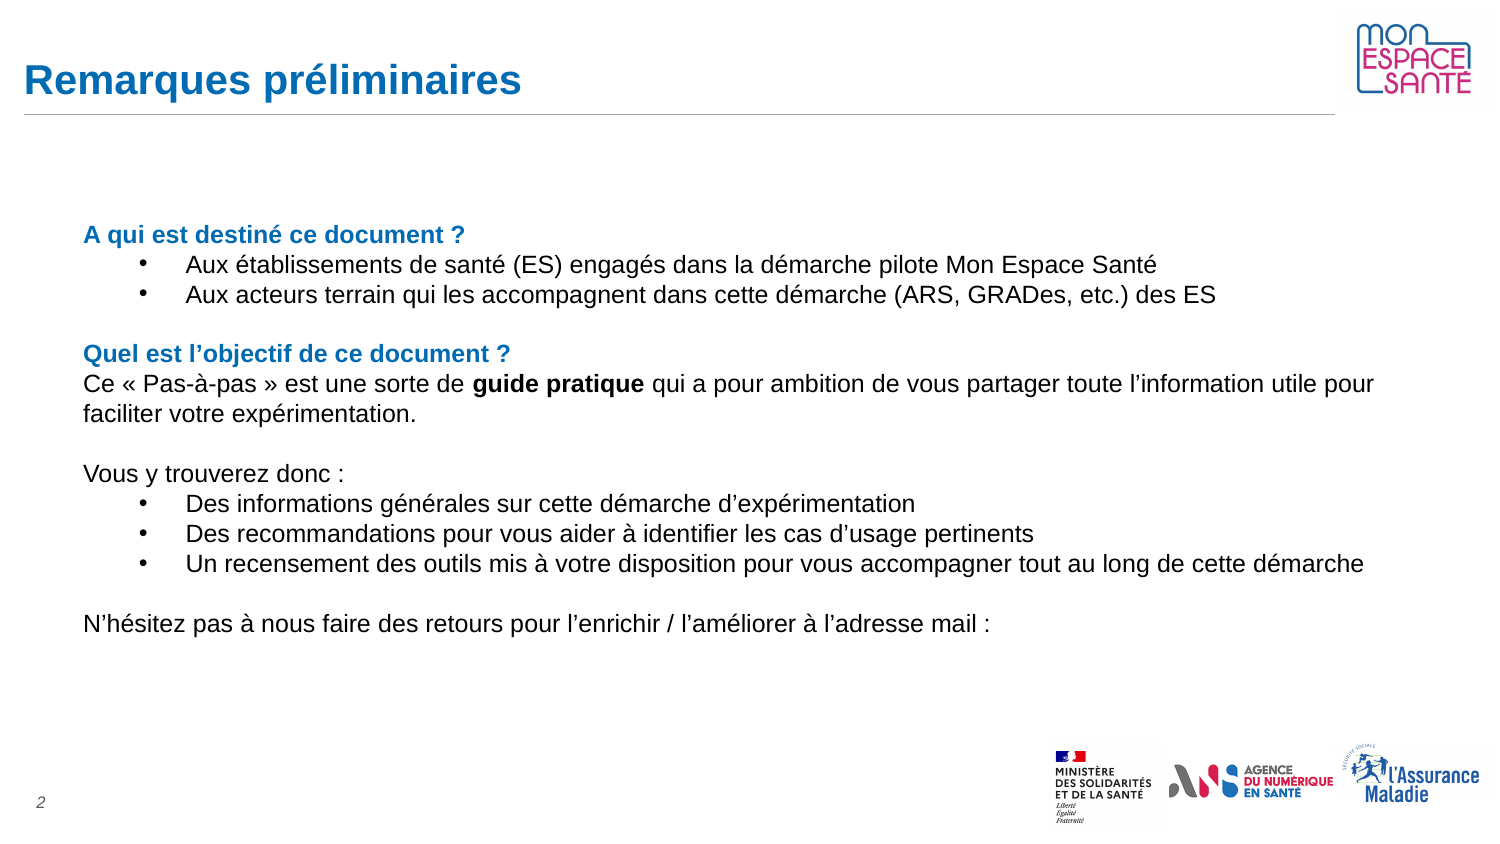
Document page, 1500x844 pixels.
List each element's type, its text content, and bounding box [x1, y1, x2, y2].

picture [1045, 740, 1164, 834]
slide_number 2 [17, 779, 65, 825]
text_box A qui est destiné ce document ? Aux établissements de santé (ES) engagés dans la démarche pilote Mon Espace Santé Aux acteurs terrain qui les accompagnent dans cette démarche (ARS, GRADes, etc.) des ES Quel est l’objectif de ce document ? Ce « Pas-à-pas » est une sorte de guide pratique qui a pour ambition de vous partager toute l’information utile pour faciliter votre expérimentation. Vous y trouverez donc : Des informations générales sur cette démarche d’expérimentation Des recommandations pour vous aider à identifier les cas d’usage pertinents Un recensement des outils mis à votre disposition pour vous accompagner tout au long de cette démarche N’hésitez pas à nous faire des retours pour l’enrichir / l’améliorer à l’adresse mail : [71, 138, 1410, 718]
picture [1169, 740, 1493, 811]
title Remarques préliminaires [23, 14, 1365, 103]
